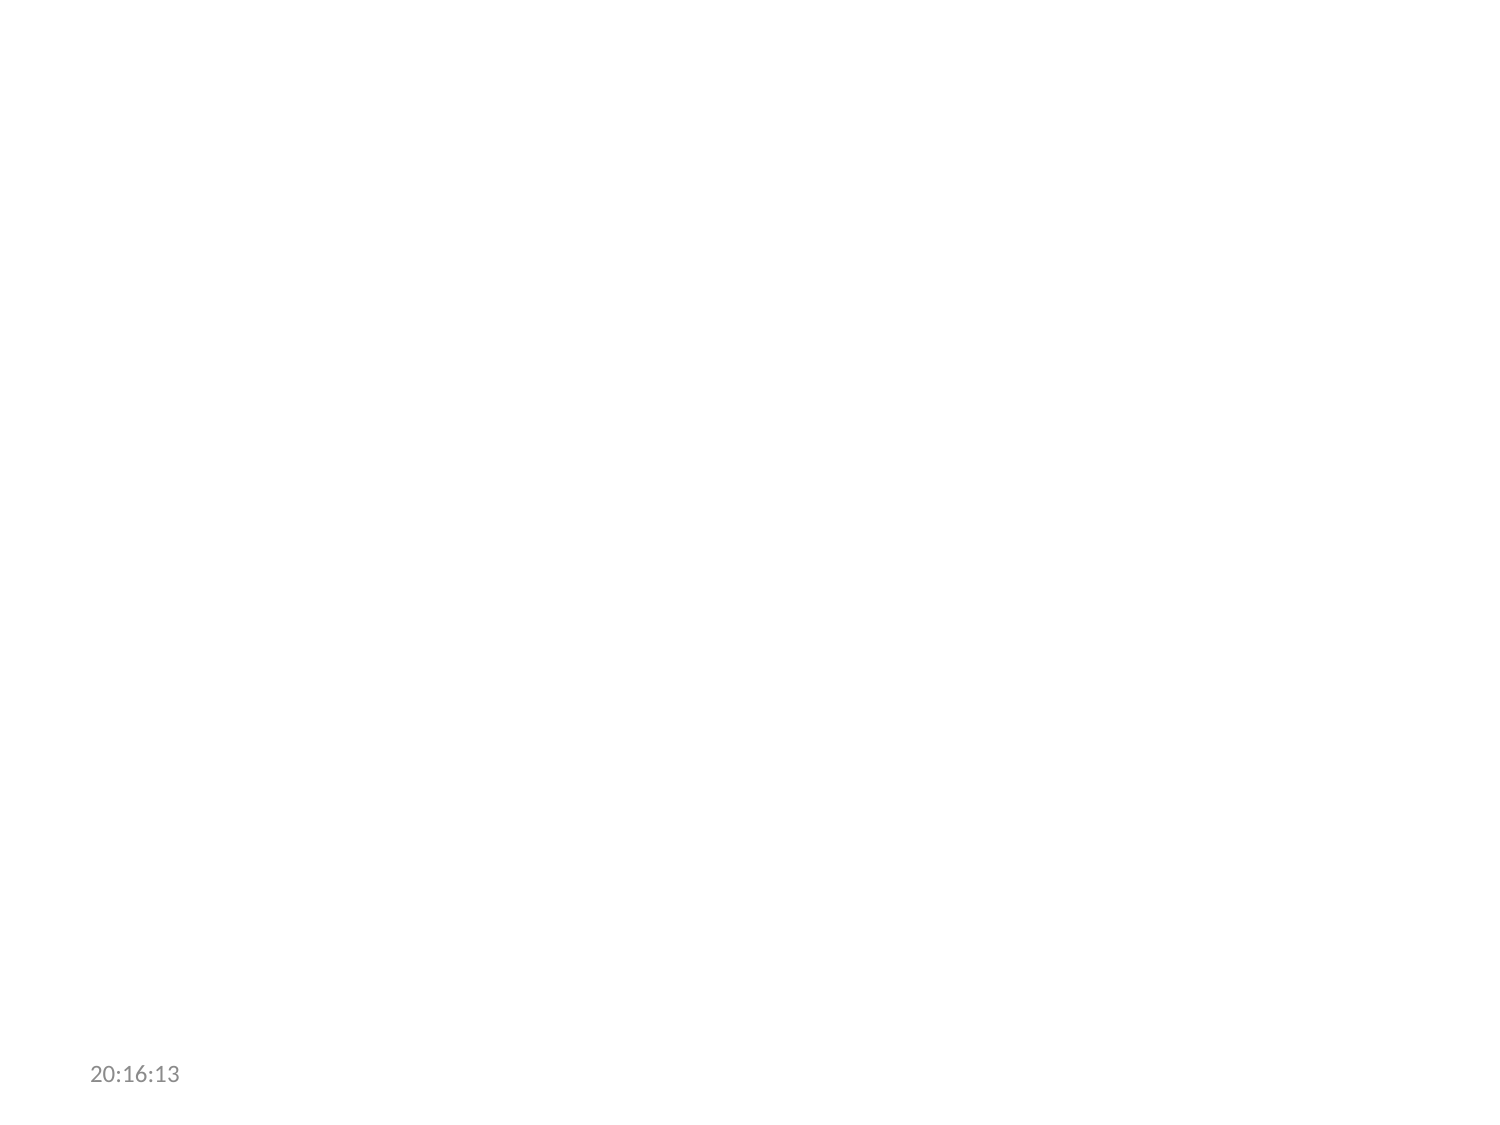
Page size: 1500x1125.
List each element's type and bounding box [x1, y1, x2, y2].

slide_number [75, 1042, 425, 1103]
